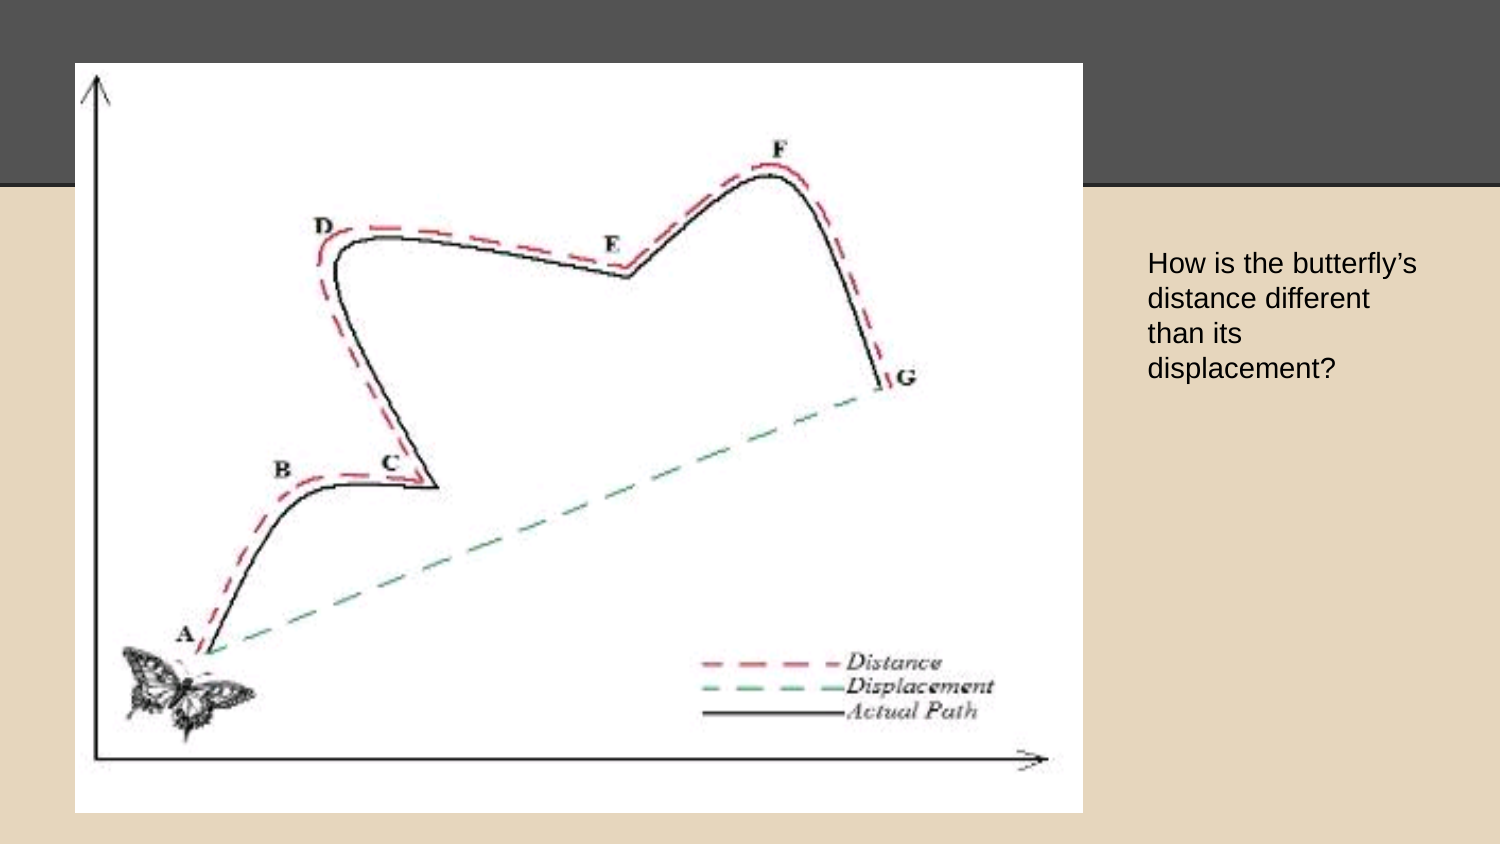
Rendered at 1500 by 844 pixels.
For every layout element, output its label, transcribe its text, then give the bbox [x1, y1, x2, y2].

picture [74, 63, 1083, 813]
text_box How is the butterfly’s distance different than its displacement? [1132, 229, 1450, 620]
